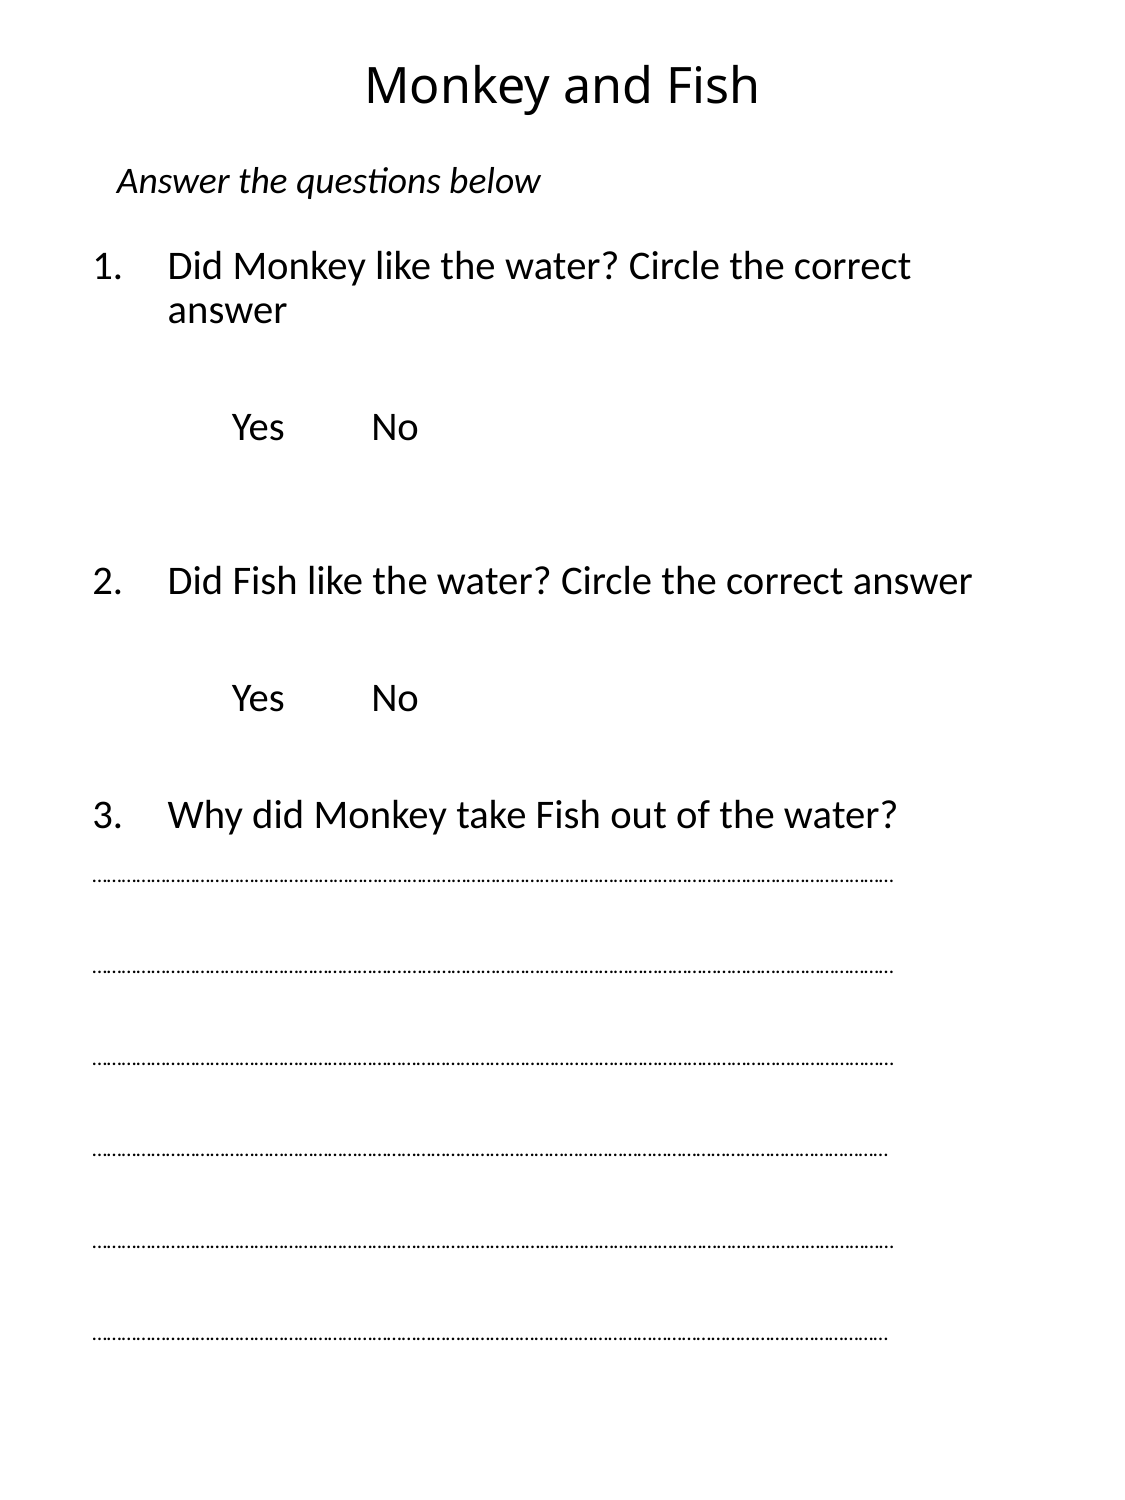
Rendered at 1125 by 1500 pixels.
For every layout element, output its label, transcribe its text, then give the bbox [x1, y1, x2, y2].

text_box Answer the questions below [102, 148, 557, 209]
list Did Monkey like the water? Circle the correct answer Yes No Did Fish like the water? Circle the correct answer Yes No Why did Monkey take Fish out of the water? …………………………………….………………………………………………………………………………………………………… ……………………………………………………….……………………………………………………………………………………… ………………………………………………………………………….…………………………………………………………………… ……………………………………………………………………………………………………………………………………………… ………………………………………………………………………….…………………………………………………………………… ……………………………………………………………………………………………………………………………………………… [77, 236, 1048, 1352]
title Monkey and Fish [77, 52, 1048, 122]
